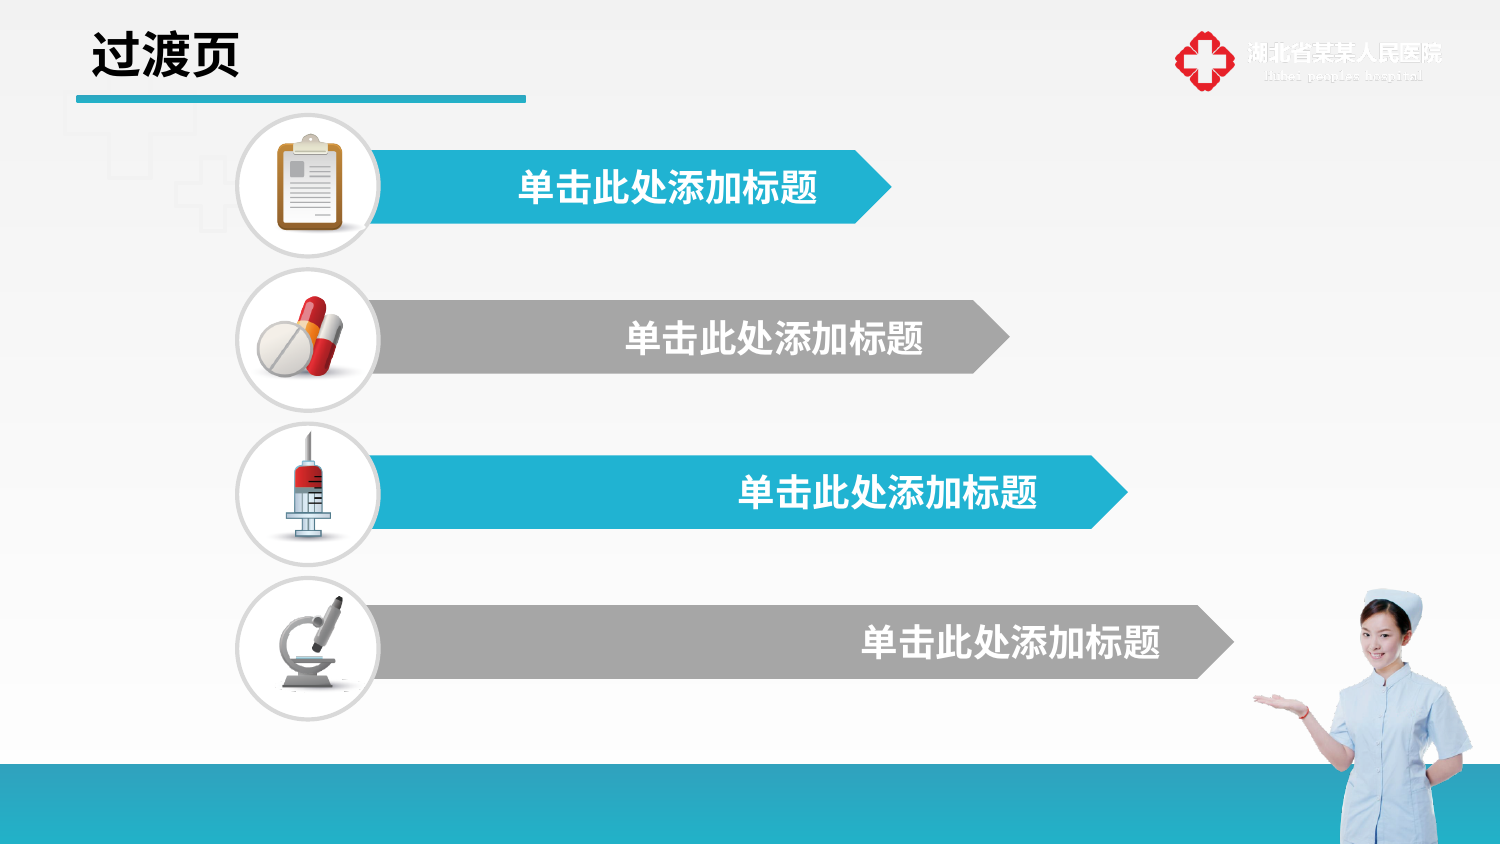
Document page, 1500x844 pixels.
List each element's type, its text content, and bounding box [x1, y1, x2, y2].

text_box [383, 604, 1235, 679]
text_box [236, 577, 379, 720]
picture [1175, 31, 1459, 92]
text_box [236, 423, 379, 566]
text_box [383, 149, 892, 224]
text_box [236, 114, 379, 257]
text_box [236, 269, 379, 411]
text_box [383, 455, 1129, 530]
picture [1227, 563, 1500, 844]
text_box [383, 299, 1011, 374]
title 过渡页 [76, 15, 774, 92]
